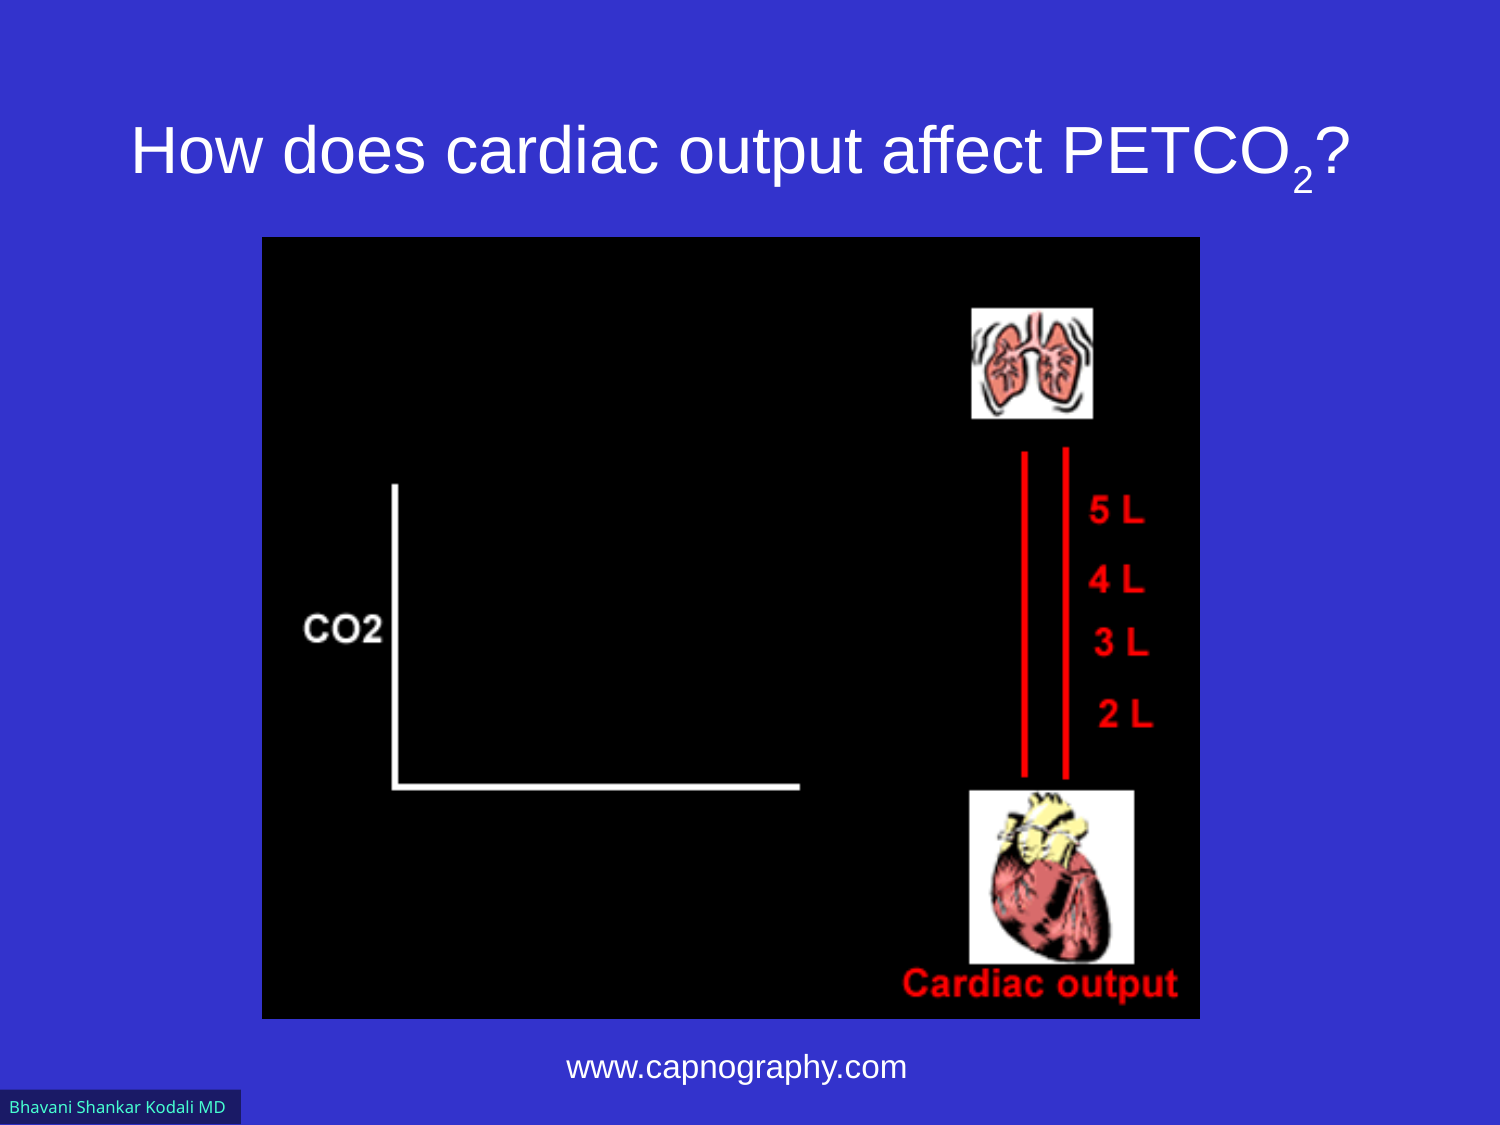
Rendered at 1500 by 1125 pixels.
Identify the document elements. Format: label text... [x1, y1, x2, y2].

text_box www.capnography.com [551, 1037, 923, 1093]
picture [262, 237, 1201, 1019]
title How does cardiac output affect PETCO2? [112, 99, 1388, 288]
text_box Bhavani Shankar Kodali MD [0, 1089, 241, 1125]
